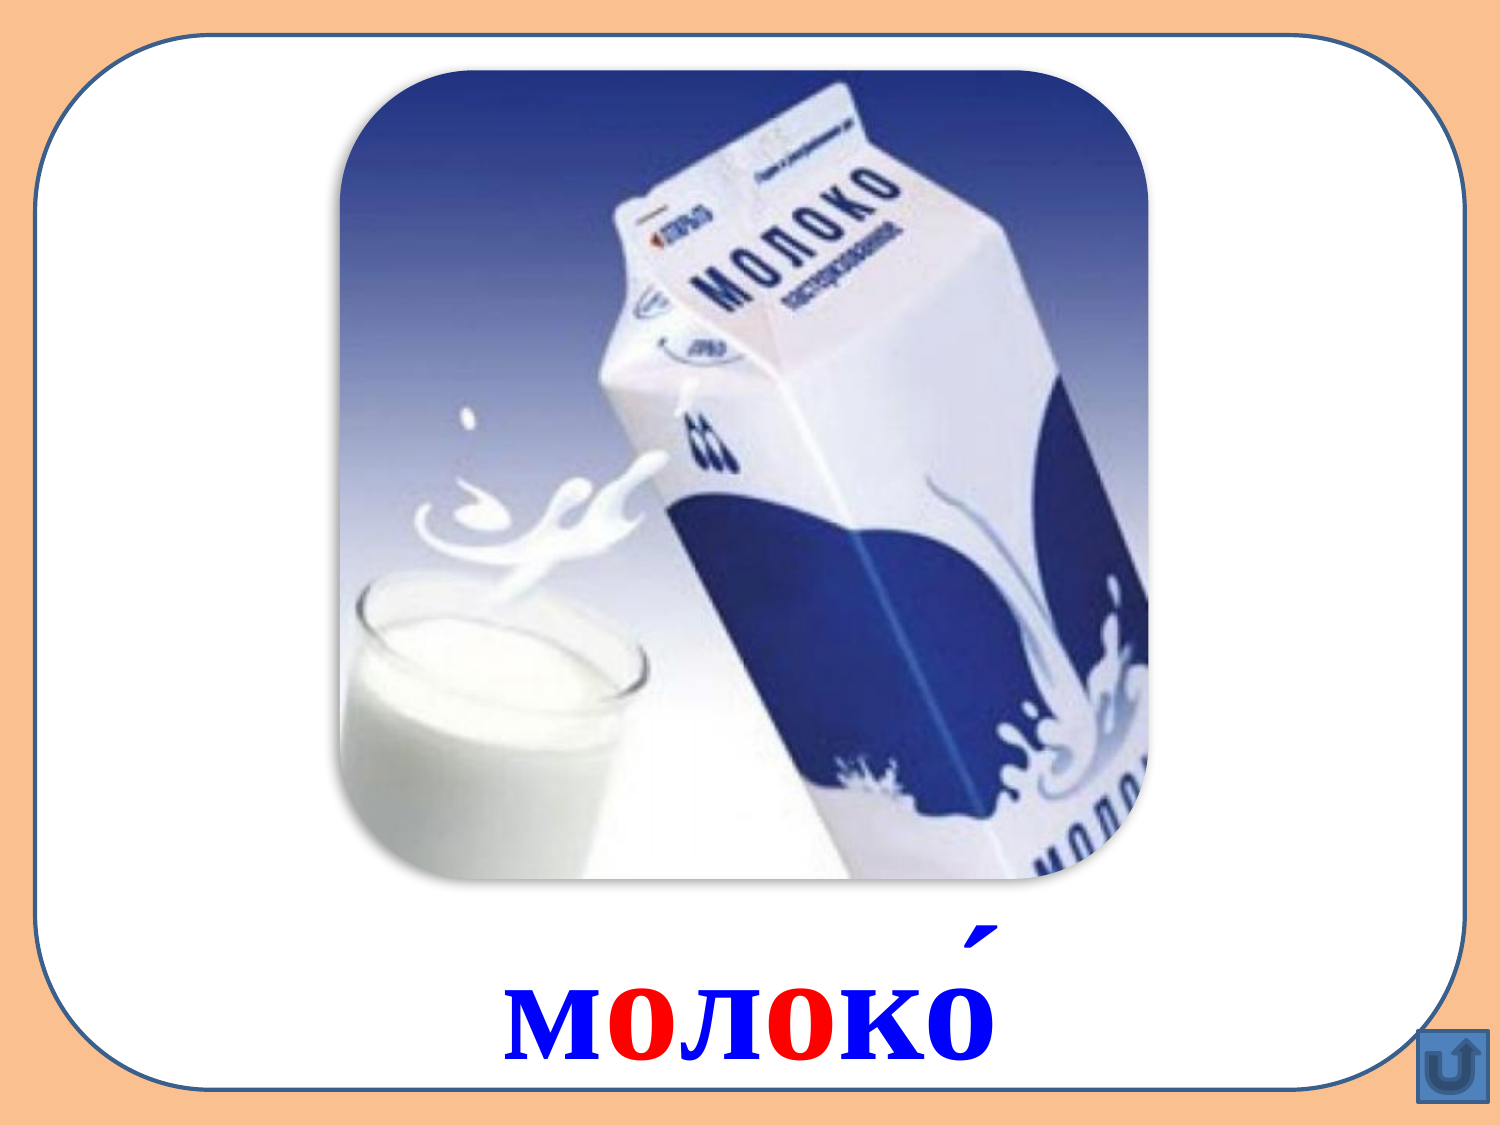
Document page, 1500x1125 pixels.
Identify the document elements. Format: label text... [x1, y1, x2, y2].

text_box молоко́ [74, 902, 1425, 1090]
picture [339, 70, 1149, 880]
text_box [1416, 1029, 1490, 1104]
text_box [32, 32, 1467, 1029]
